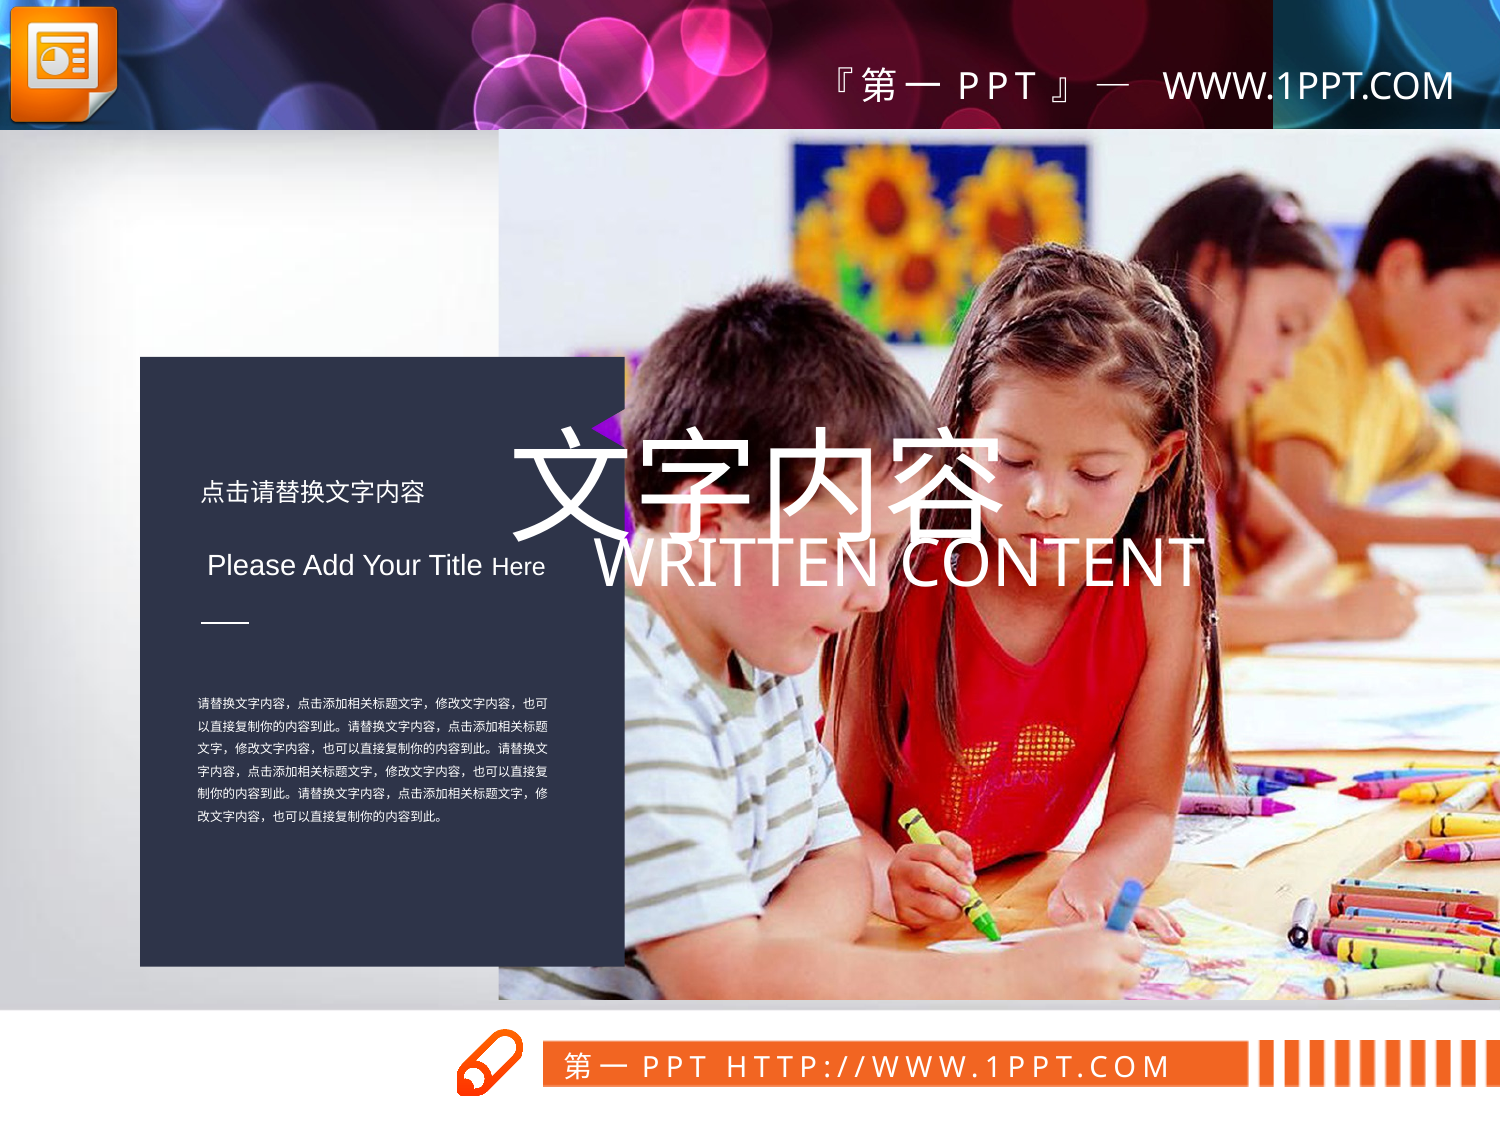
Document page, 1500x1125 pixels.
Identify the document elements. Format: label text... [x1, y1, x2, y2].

text_box 文字内容 [494, 325, 1025, 512]
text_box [139, 356, 625, 967]
text_box [498, 129, 1500, 1000]
text_box WRITTEN CONTENT [631, 512, 1221, 608]
picture [0, 0, 1500, 1012]
picture [543, 1040, 1500, 1087]
